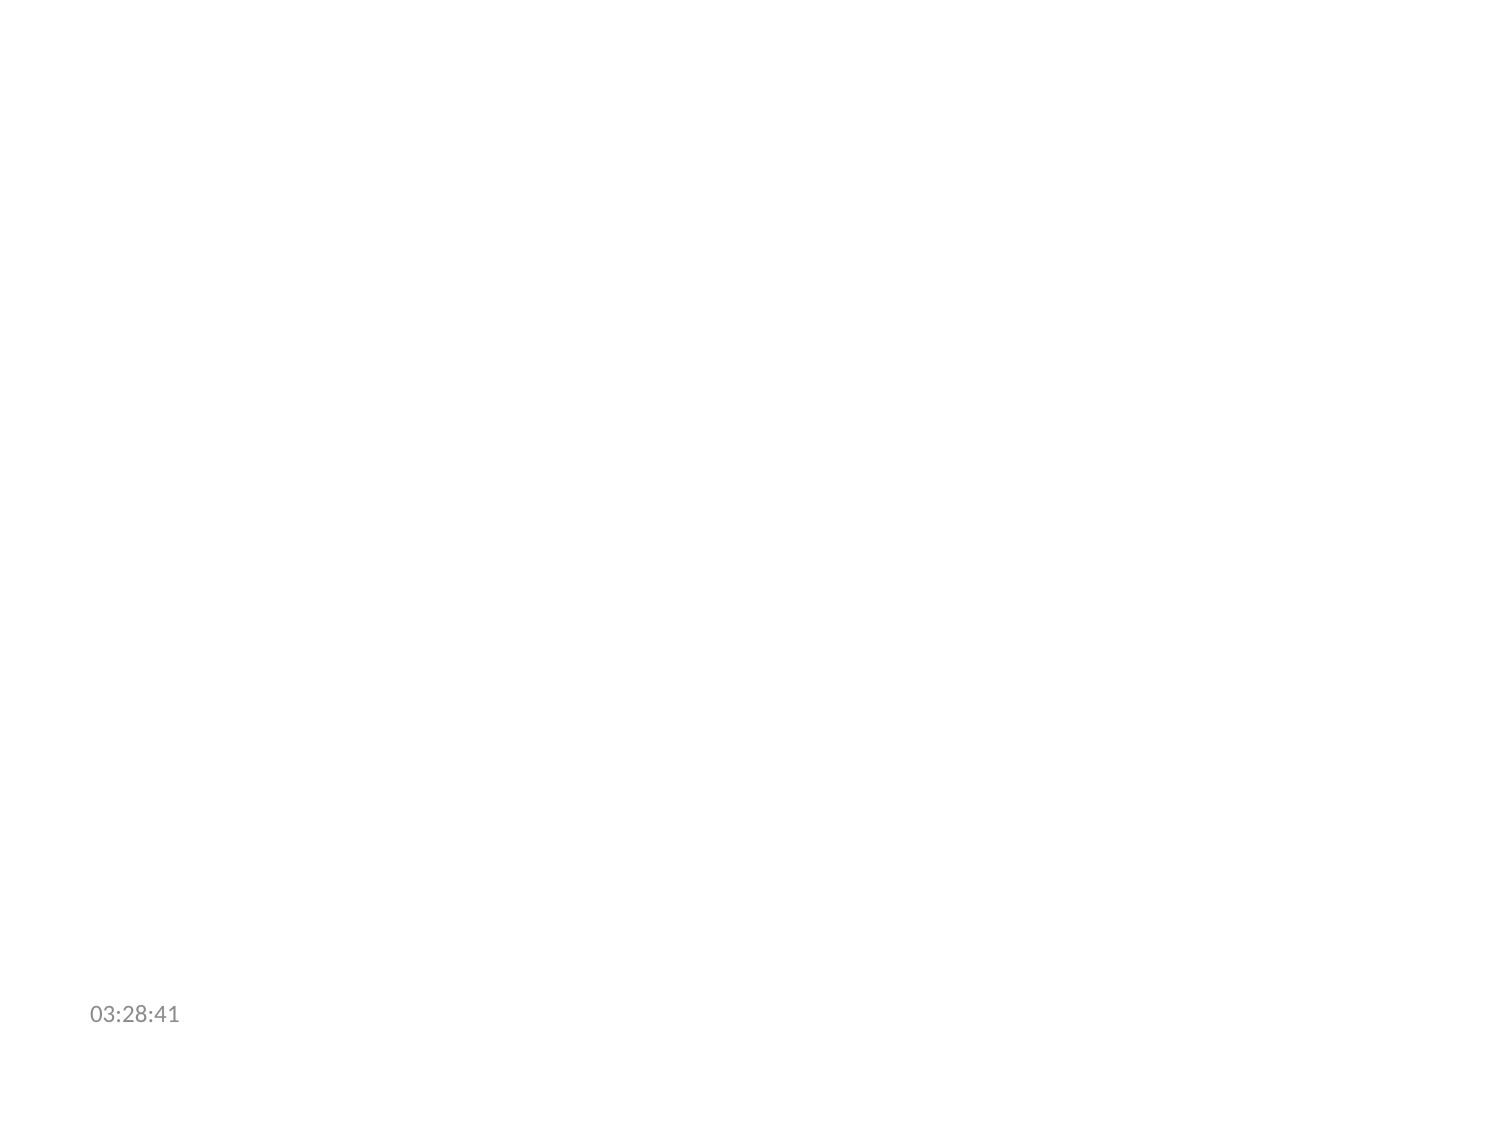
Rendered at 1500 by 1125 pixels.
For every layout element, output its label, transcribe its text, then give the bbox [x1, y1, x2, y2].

text_box 15:35:09 [75, 982, 425, 1043]
